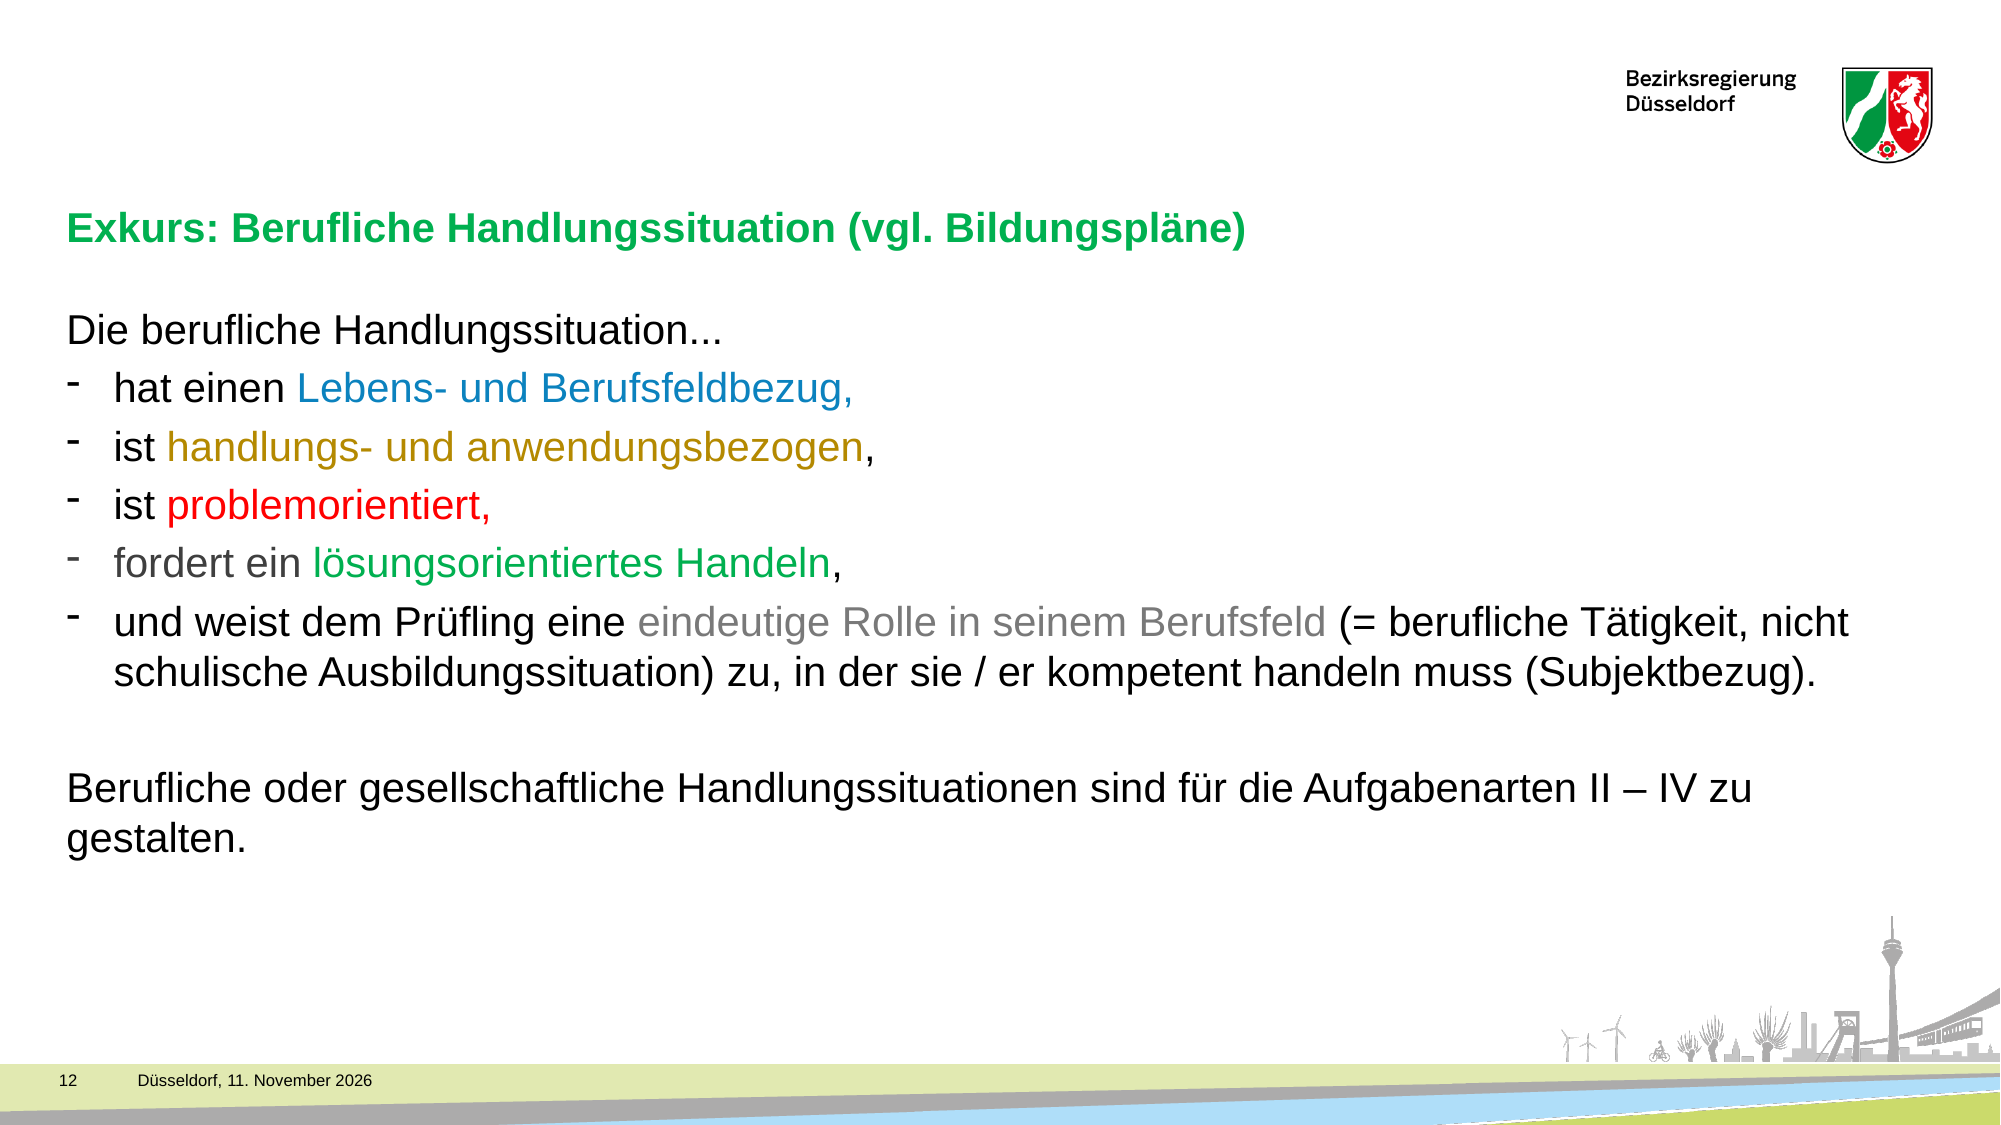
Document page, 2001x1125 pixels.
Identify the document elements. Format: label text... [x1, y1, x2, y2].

footer Düsseldorf, 2. Dezember 2023 [137, 1070, 595, 1125]
slide_number 12 [58, 1070, 123, 1125]
title Exkurs: Berufliche Handlungssituation (vgl. Bildungspläne) [66, 172, 1933, 279]
list Die berufliche Handlungssituation... hat einen Lebens- und Berufsfeldbezug, ist handlungs- und anwendungsbezogen, ist problemorientiert, fordert ein lösungsorientiertes Handeln, und weist dem Prüfling eine eindeutige Rolle in seinem Berufsfeld (= berufliche Tätigkeit, nicht schulische Ausbildungssituation) zu, in der sie / er kompetent handeln muss (Subjektbezug). Berufliche oder gesellschaftliche Handlungssituationen sind für die Aufgabenarten II – IV zu gestalten. [66, 302, 1933, 905]
picture [1625, 66, 1933, 164]
picture [0, 916, 2000, 1125]
